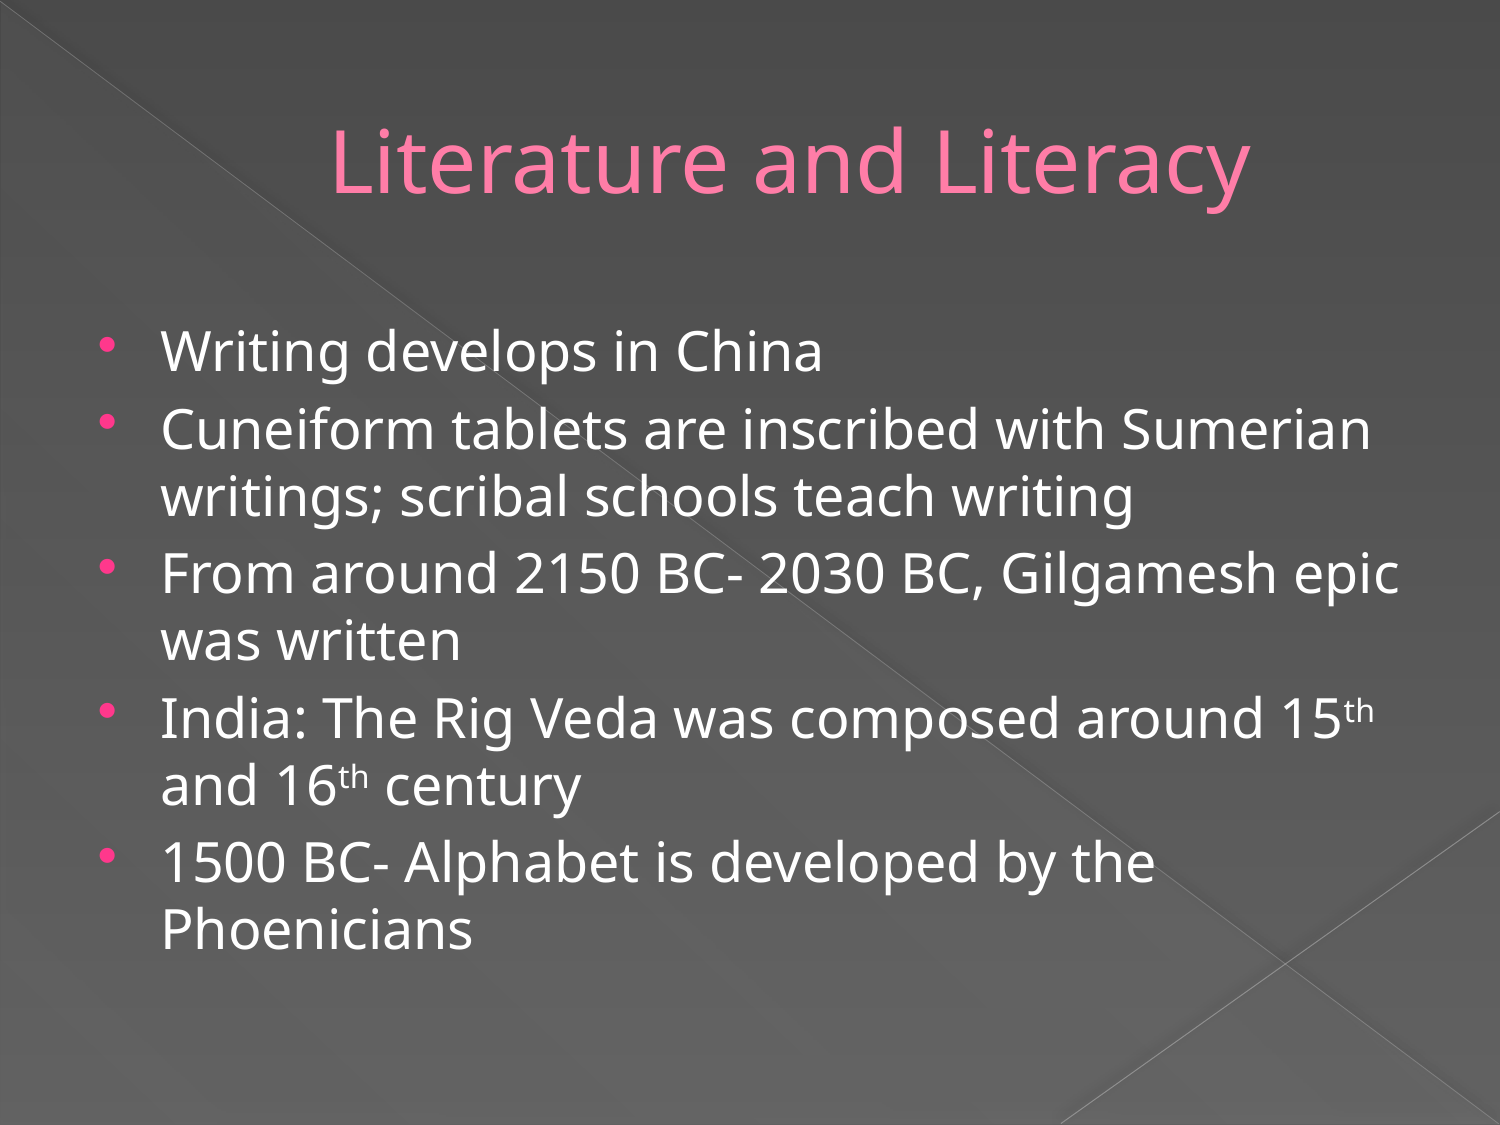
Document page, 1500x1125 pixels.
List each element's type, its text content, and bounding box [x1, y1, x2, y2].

list Writing develops in China Cuneiform tablets are inscribed with Sumerian writings; scribal schools teach writing From around 2150 BC- 2030 BC, Gilgamesh epic was written India: The Rig Veda was composed around 15th and 16th century 1500 BC- Alphabet is developed by the Phoenicians [75, 308, 1425, 1013]
title Literature and Literacy [75, 43, 1425, 274]
